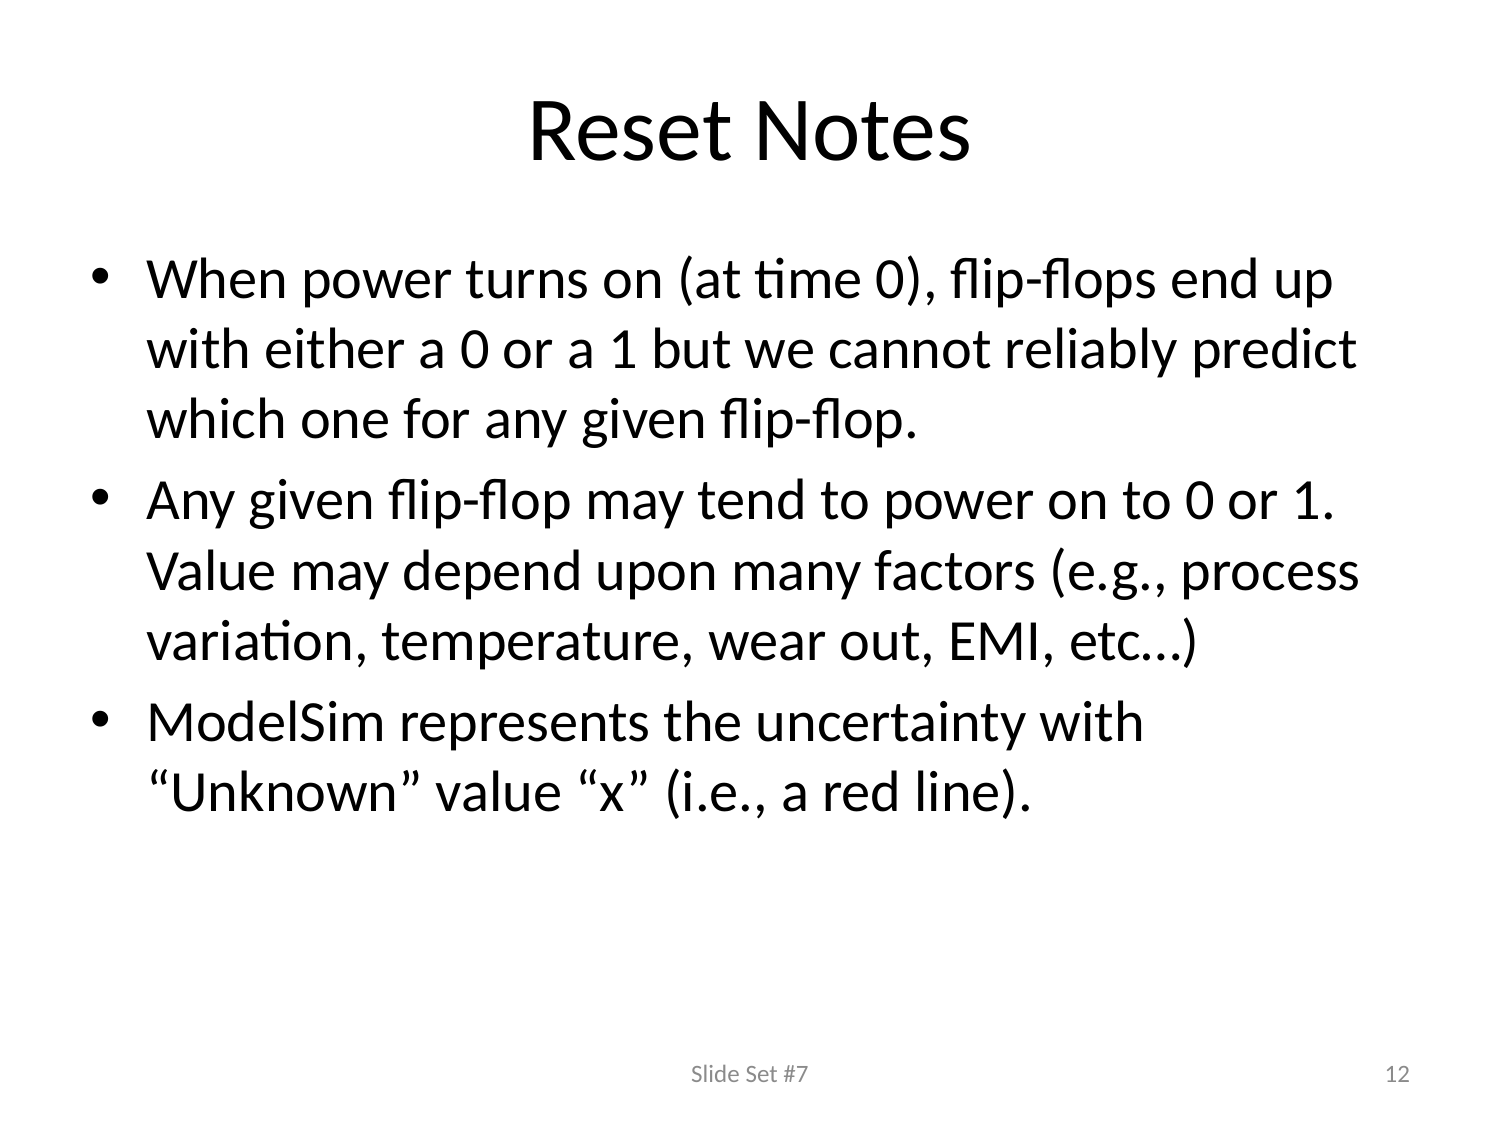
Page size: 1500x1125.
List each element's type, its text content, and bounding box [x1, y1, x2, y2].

slide_number 12 [1074, 1042, 1425, 1103]
footer Slide Set #7 [512, 1042, 988, 1103]
title Reset Notes [75, 29, 1425, 218]
list When power turns on (at time 0), flip-flops end up with either a 0 or a 1 but we cannot reliably predict which one for any given flip-flop. Any given flip-flop may tend to power on to 0 or 1. Value may depend upon many factors (e.g., process variation, temperature, wear out, EMI, etc…) ModelSim represents the uncertainty with “Unknown” value “x” (i.e., a red line). [75, 232, 1425, 1043]
